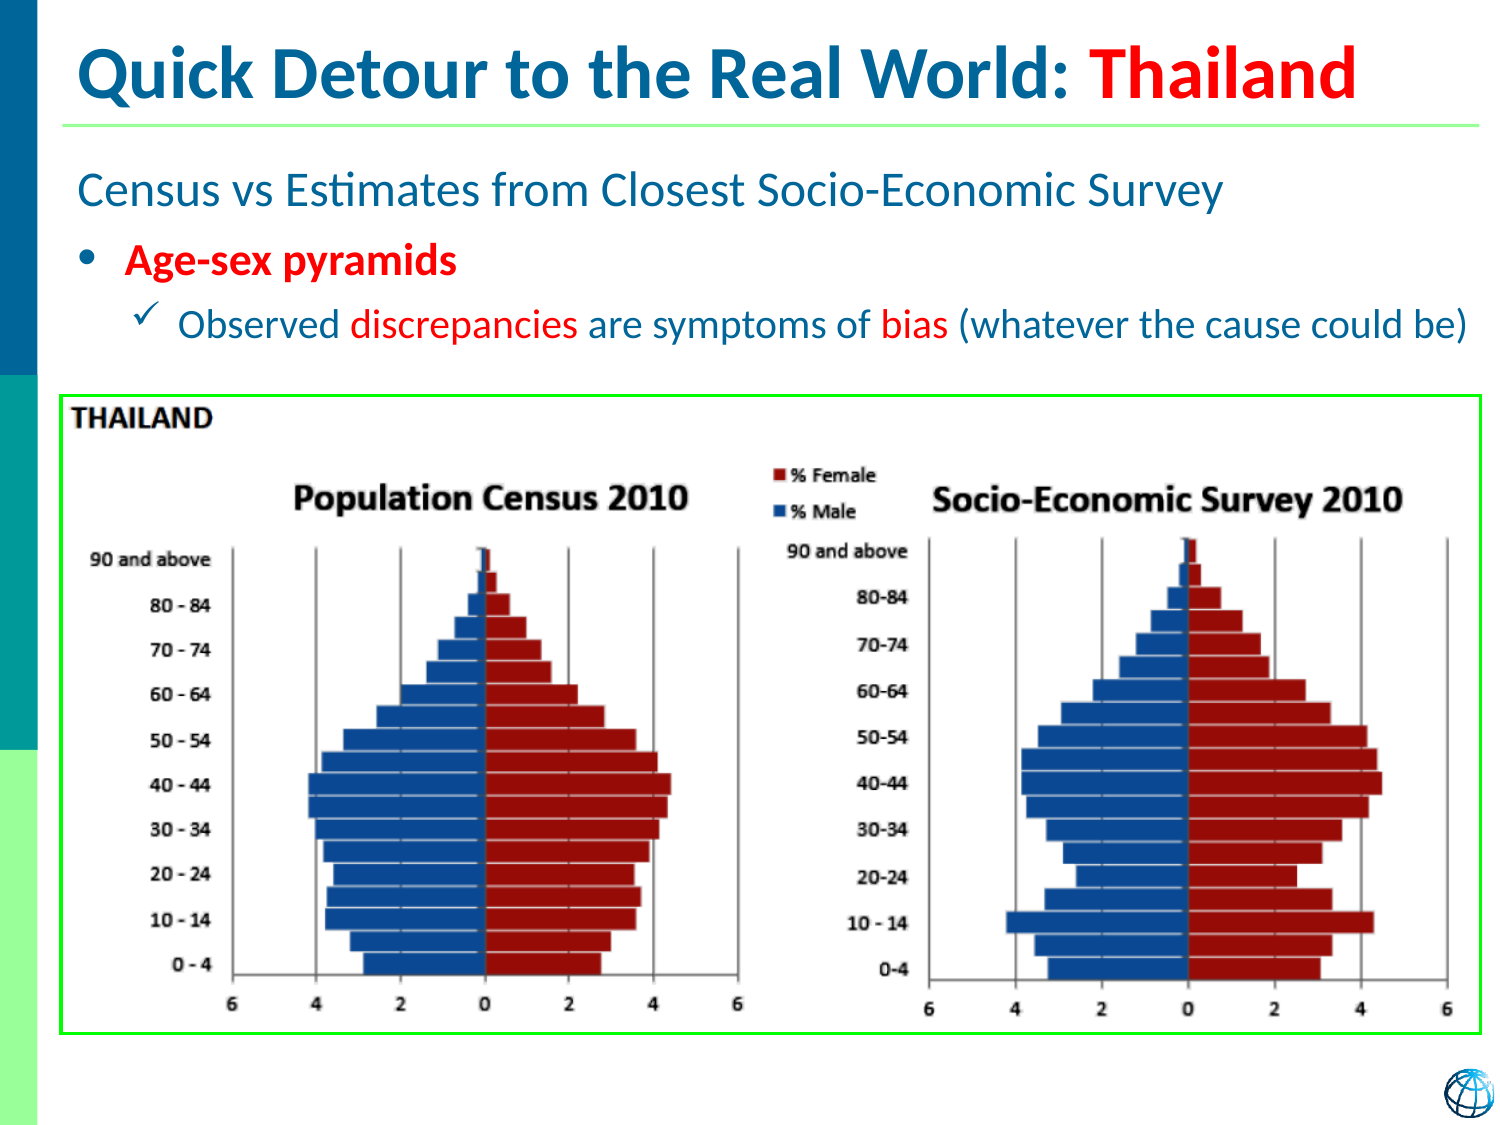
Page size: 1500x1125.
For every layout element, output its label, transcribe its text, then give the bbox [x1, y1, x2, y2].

picture [1460, 1078, 1468, 1084]
title Quick Detour to the Real World: Thailand [62, 19, 1480, 121]
text_box Census vs Estimates from Closest Socio-Economic Survey Age-sex pyramids Observed discrepancies are symptoms of bias (whatever the cause could be) [62, 149, 1500, 362]
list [62, 396, 1480, 1032]
picture [1468, 1068, 1495, 1106]
picture [1444, 1068, 1495, 1118]
